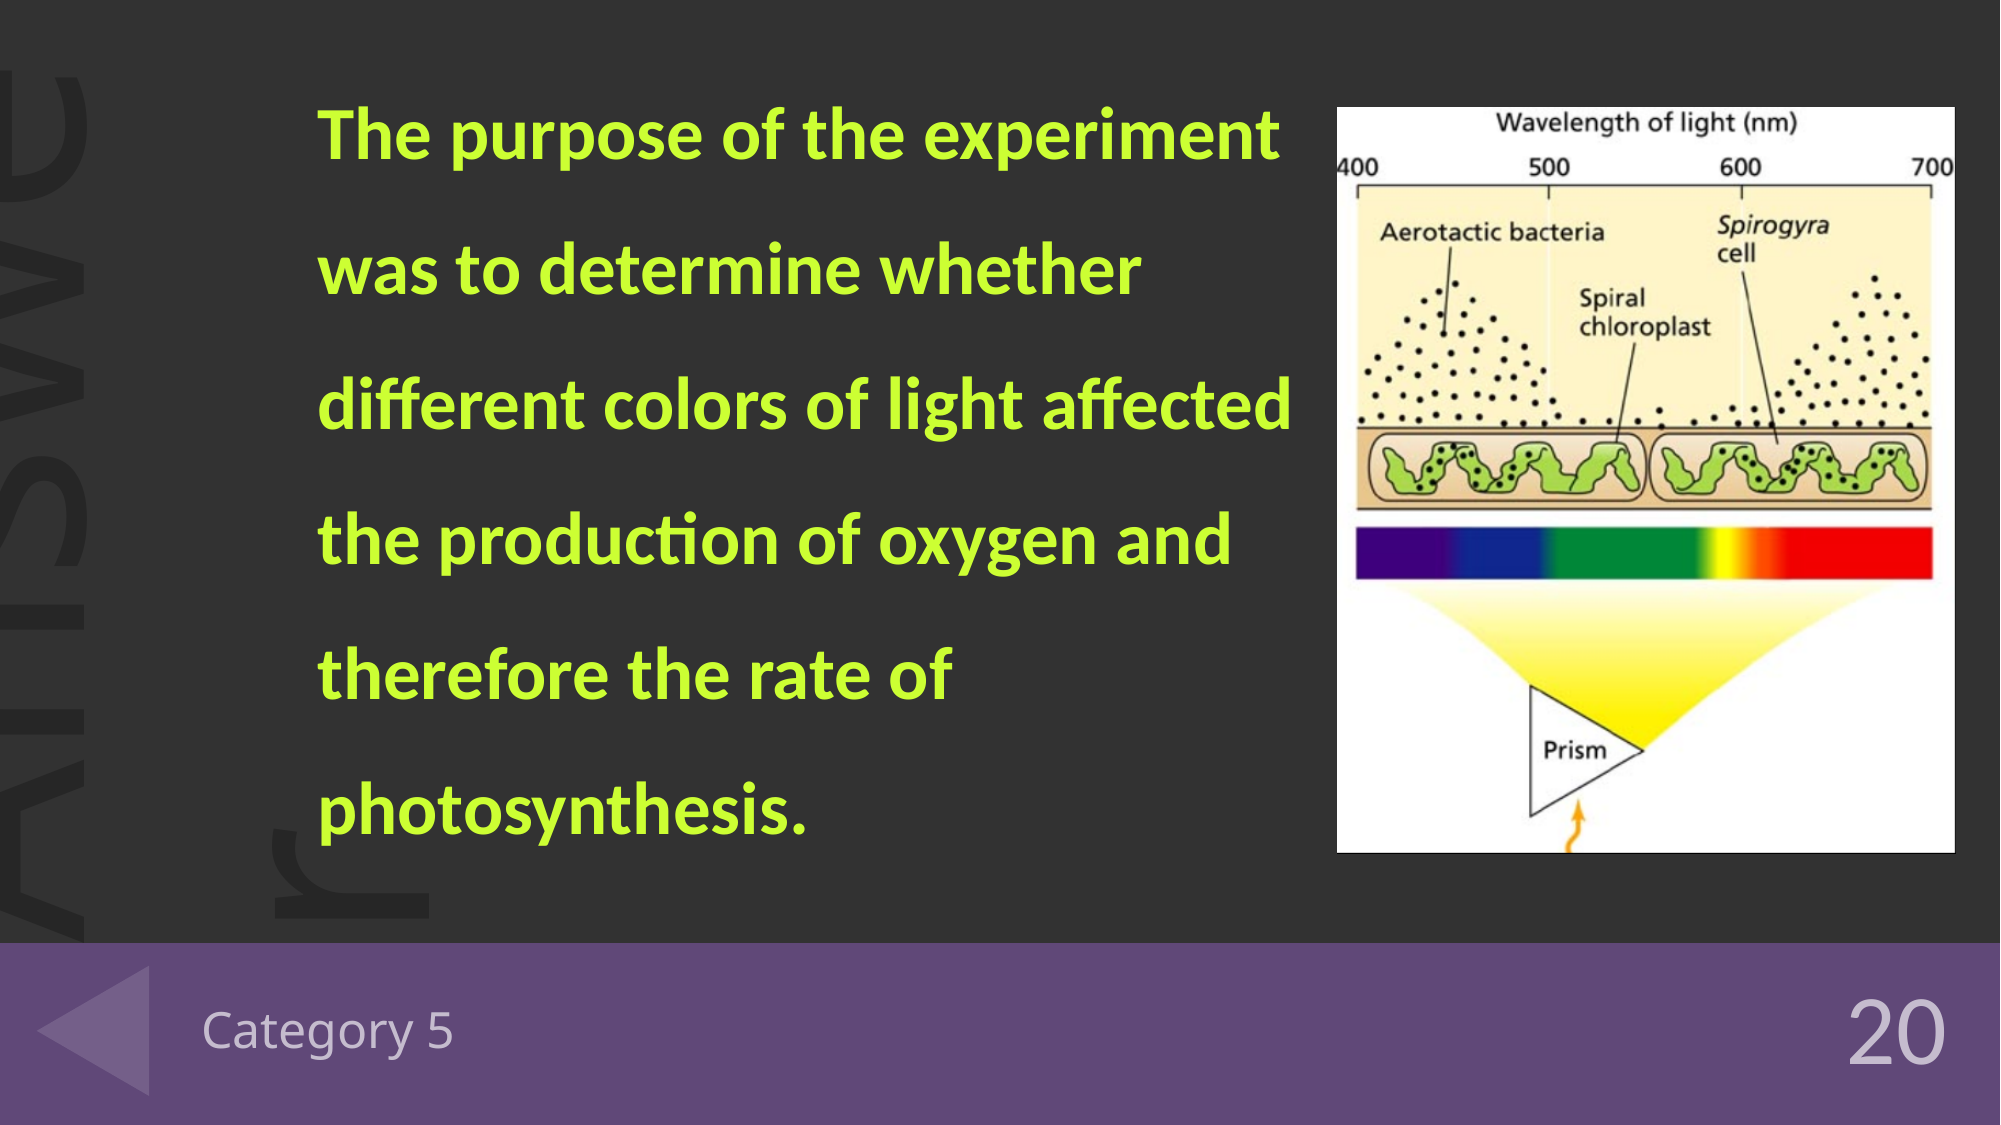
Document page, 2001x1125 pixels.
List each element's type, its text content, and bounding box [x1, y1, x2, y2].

list The purpose of the experiment was to determine whether different colors of light affected the production of oxygen and therefore the rate of photosynthesis. [302, 107, 1337, 854]
title Category 5 [185, 967, 1494, 1097]
picture [1337, 107, 1956, 854]
list 20 [1494, 967, 1963, 1097]
